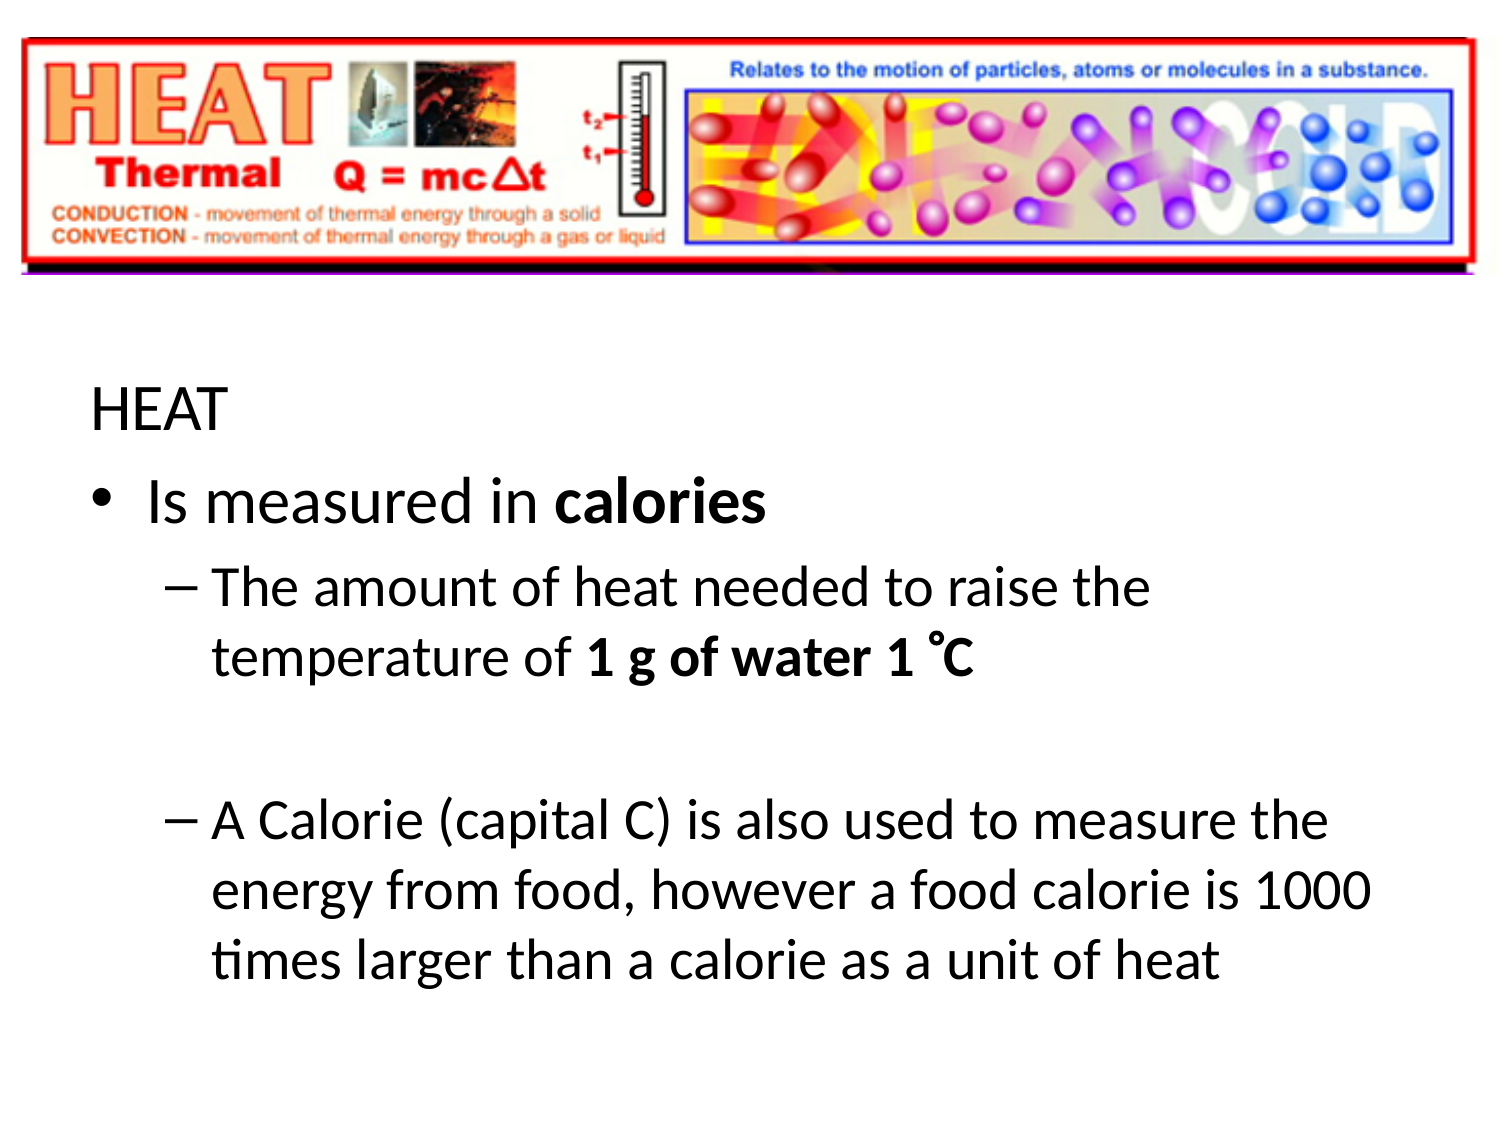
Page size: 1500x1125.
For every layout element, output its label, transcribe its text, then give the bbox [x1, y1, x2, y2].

list HEAT Is measured in calories The amount of heat needed to raise the temperature of 1 g of water 1 C A Calorie (capital C) is also used to measure the energy from food, however a food calorie is 1000 times larger than a calorie as a unit of heat [75, 285, 1425, 1005]
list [20, 37, 1500, 276]
